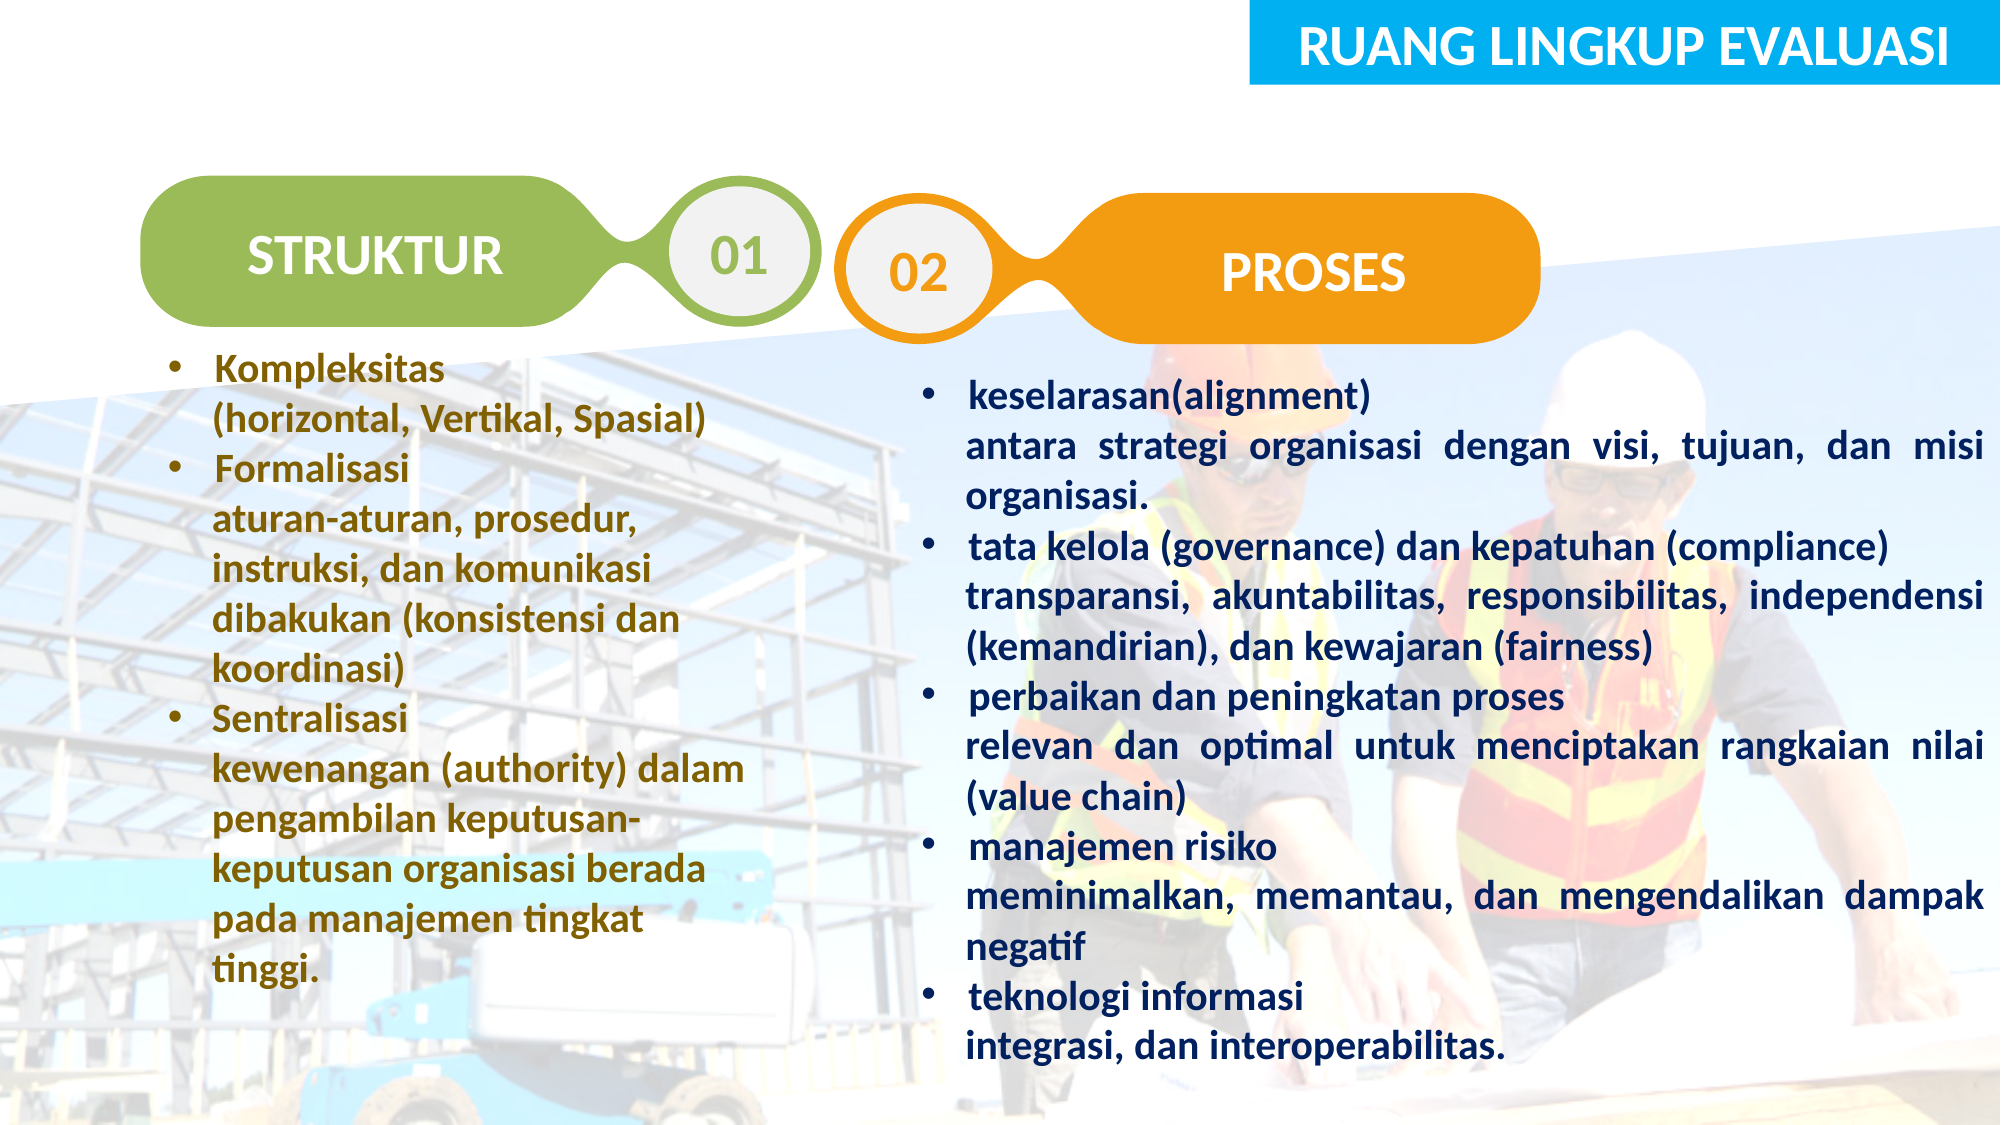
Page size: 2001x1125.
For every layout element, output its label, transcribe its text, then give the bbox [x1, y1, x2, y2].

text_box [140, 175, 822, 327]
text_box RUANG LINGKUP EVALUASI [1249, 0, 2000, 85]
picture [0, 225, 2000, 1125]
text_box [834, 192, 1541, 345]
